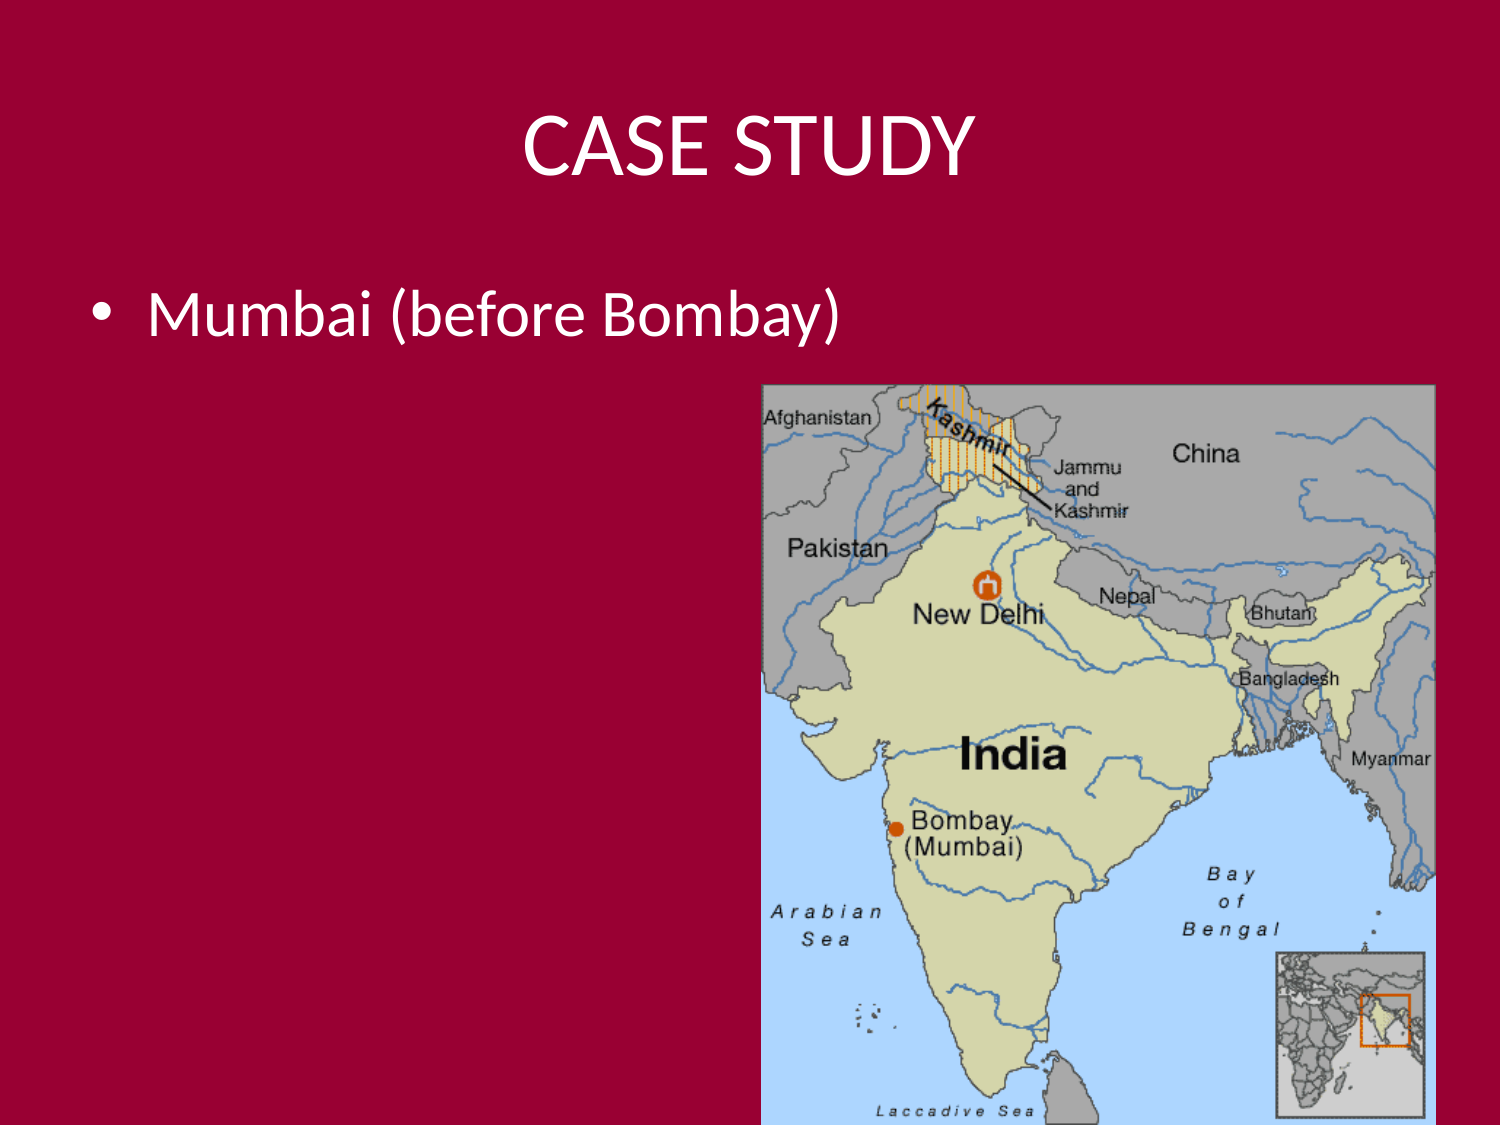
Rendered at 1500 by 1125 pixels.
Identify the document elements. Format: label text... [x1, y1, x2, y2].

list Mumbai (before Bombay) [75, 262, 1425, 1005]
picture [761, 384, 1436, 1125]
title CASE STUDY [75, 45, 1425, 233]
